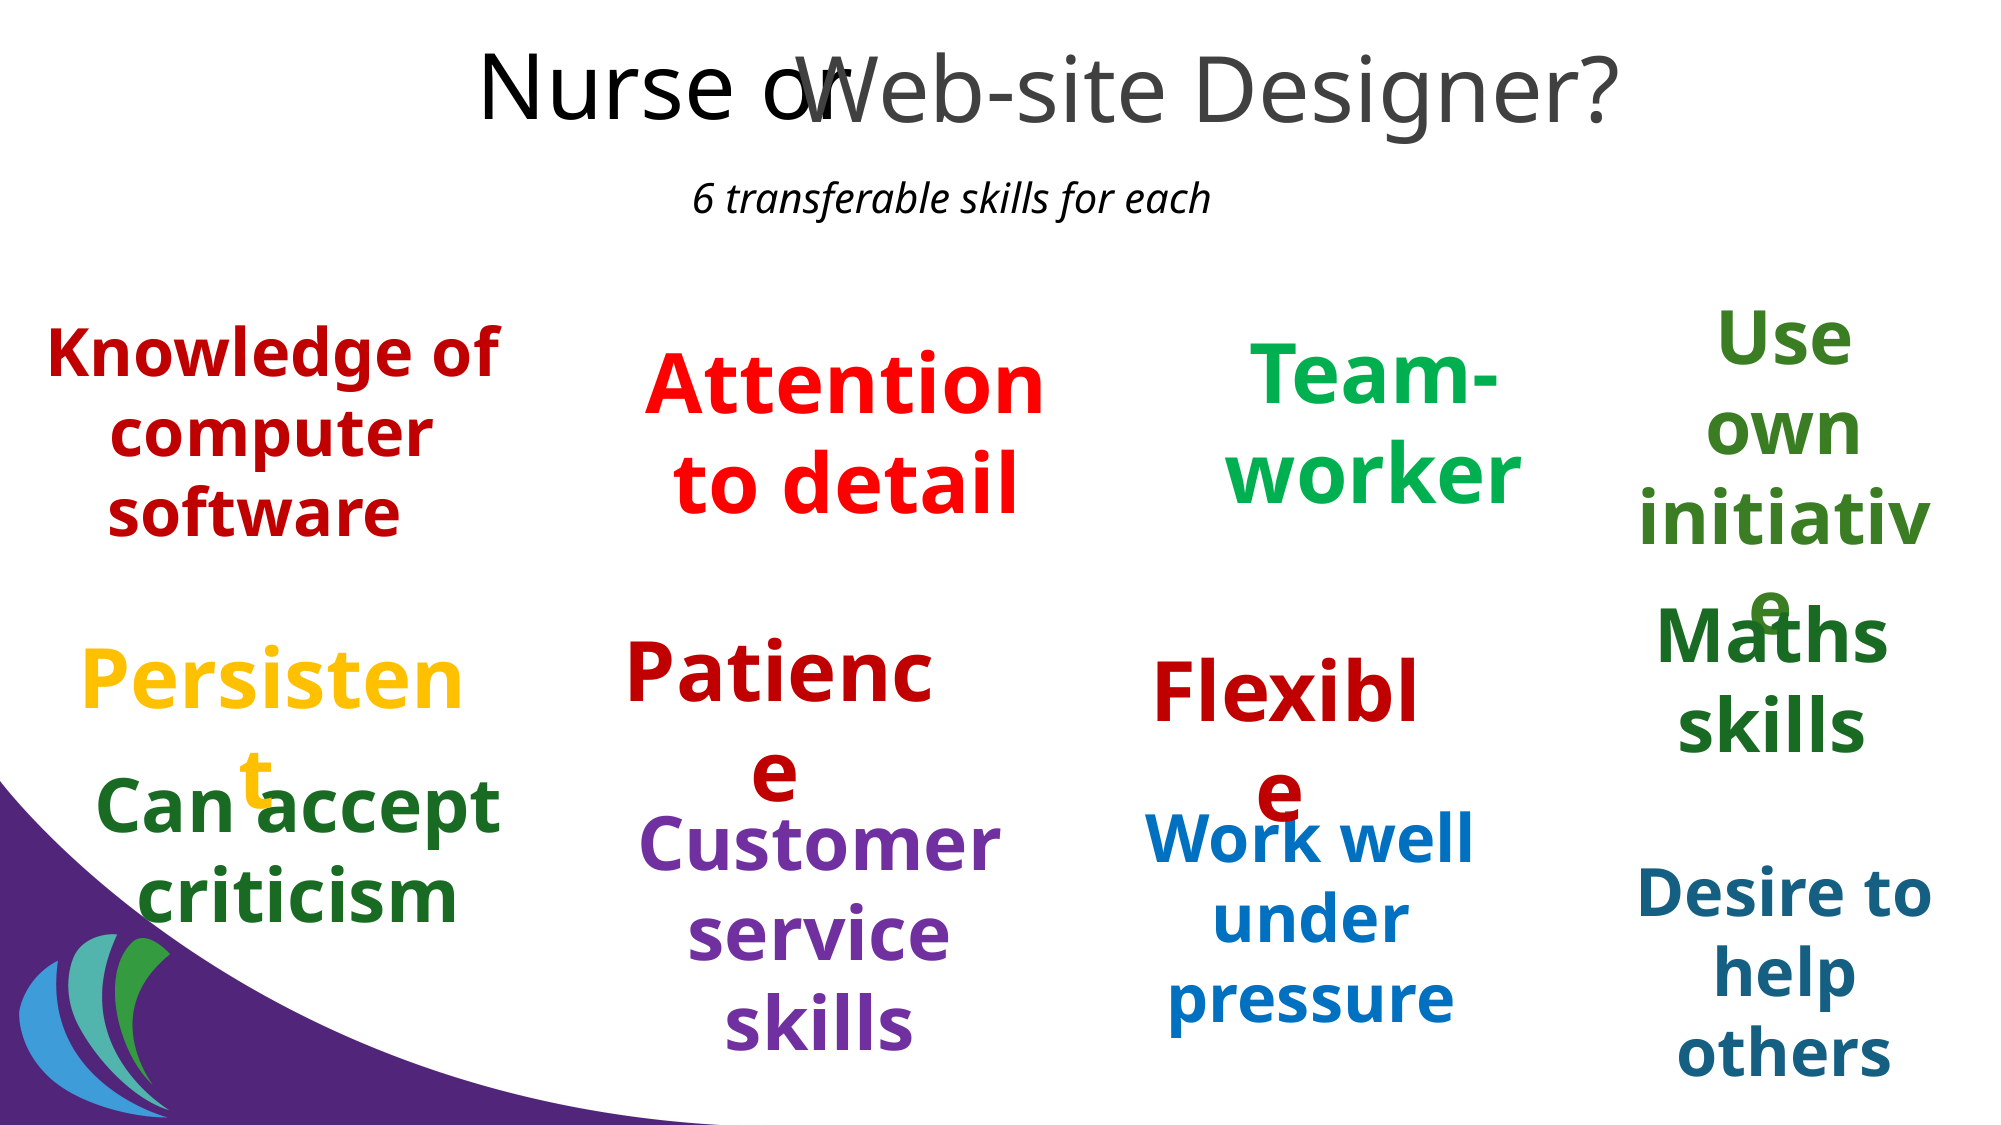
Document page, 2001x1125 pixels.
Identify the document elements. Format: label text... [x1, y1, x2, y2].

picture [0, 1, 2000, 1125]
text_box Customer service skills [603, 788, 1036, 1074]
list Nurse or [213, 33, 1117, 185]
text_box Patience [603, 610, 956, 788]
text_box Team-worker [1207, 312, 1542, 528]
text_box Work well under pressure [1085, 788, 1537, 1043]
text_box Knowledge of computer software [2, 302, 543, 558]
text_box Desire to help others [1586, 842, 1984, 1098]
text_box Attention to detail [577, 322, 1117, 538]
text_box Web-site Designer? [775, 35, 1689, 300]
text_box Maths skills [1604, 580, 1940, 775]
text_box Can accept criticism [60, 750, 536, 946]
text_box 6 transferable skills for each [621, 164, 1283, 229]
text_box Persistent [60, 617, 485, 833]
text_box Use own initiative [1617, 282, 1952, 658]
text_box Flexible [1118, 630, 1453, 846]
